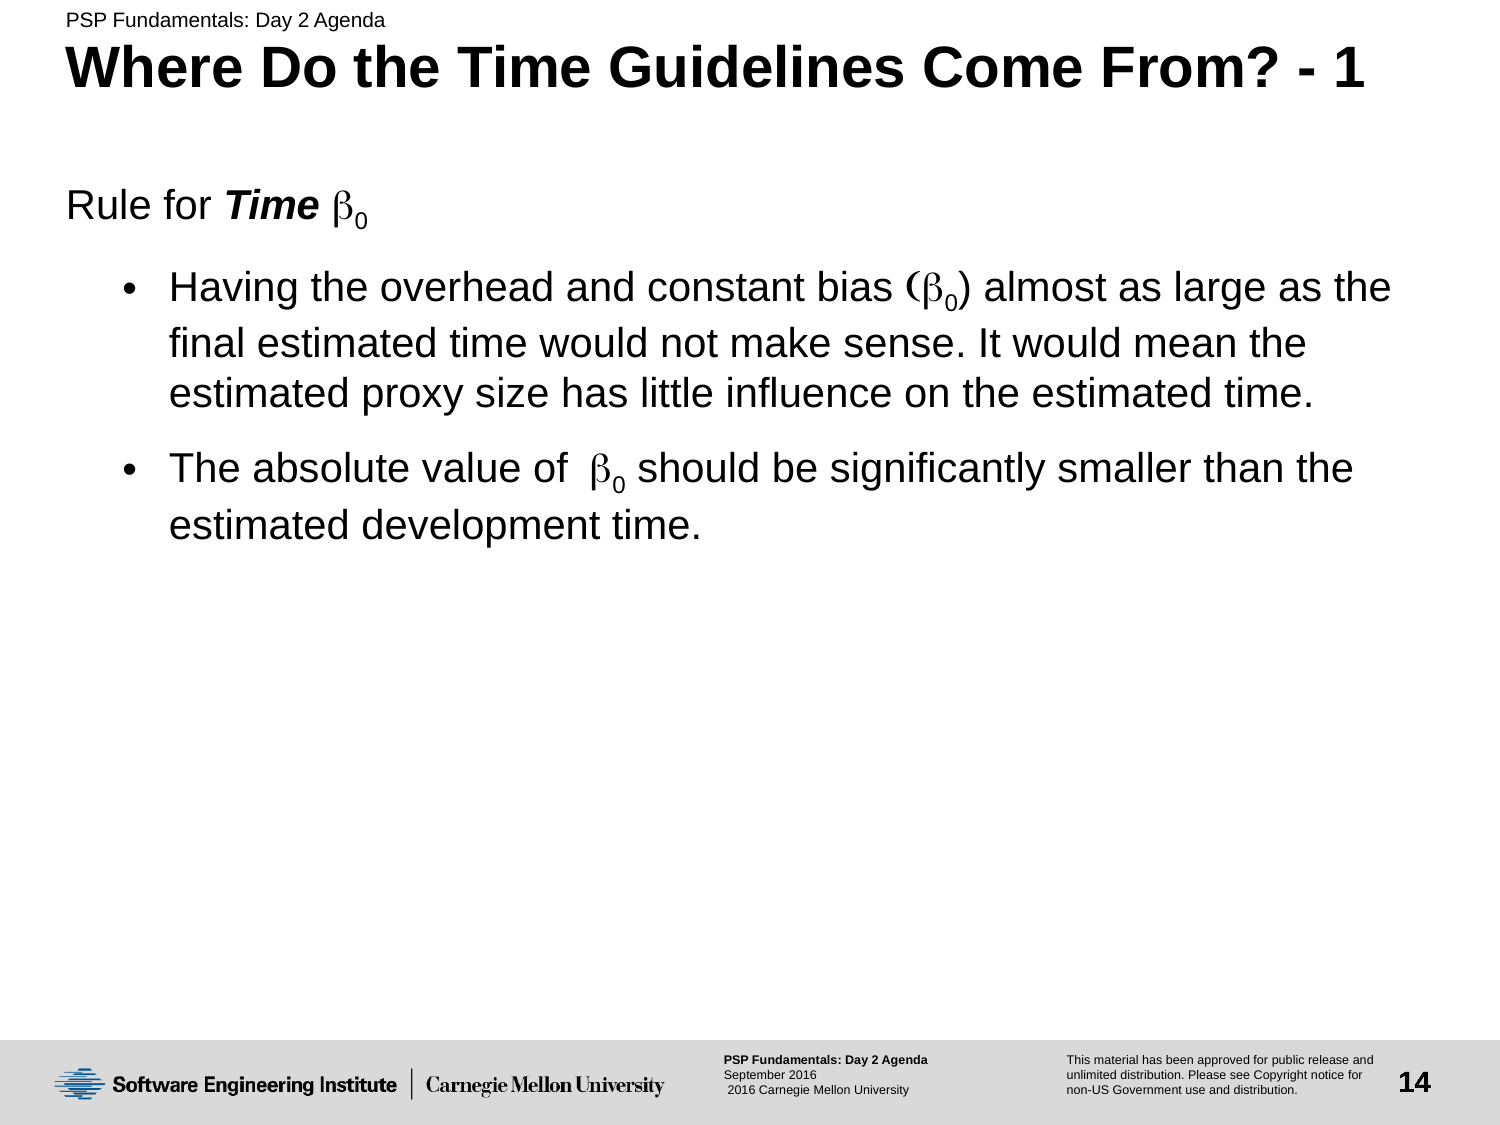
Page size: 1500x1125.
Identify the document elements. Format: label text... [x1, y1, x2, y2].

title Where Do the Time Guidelines Come From? - 1 [65, 37, 1430, 148]
picture [46, 1061, 673, 1104]
list Rule for Time b0 Having the overhead and constant bias (b0) almost as large as the final estimated time would not make sense. It would mean the estimated proxy size has little influence on the estimated time. The absolute value of b0 should be significantly smaller than the estimated development time. [65, 177, 1431, 1000]
